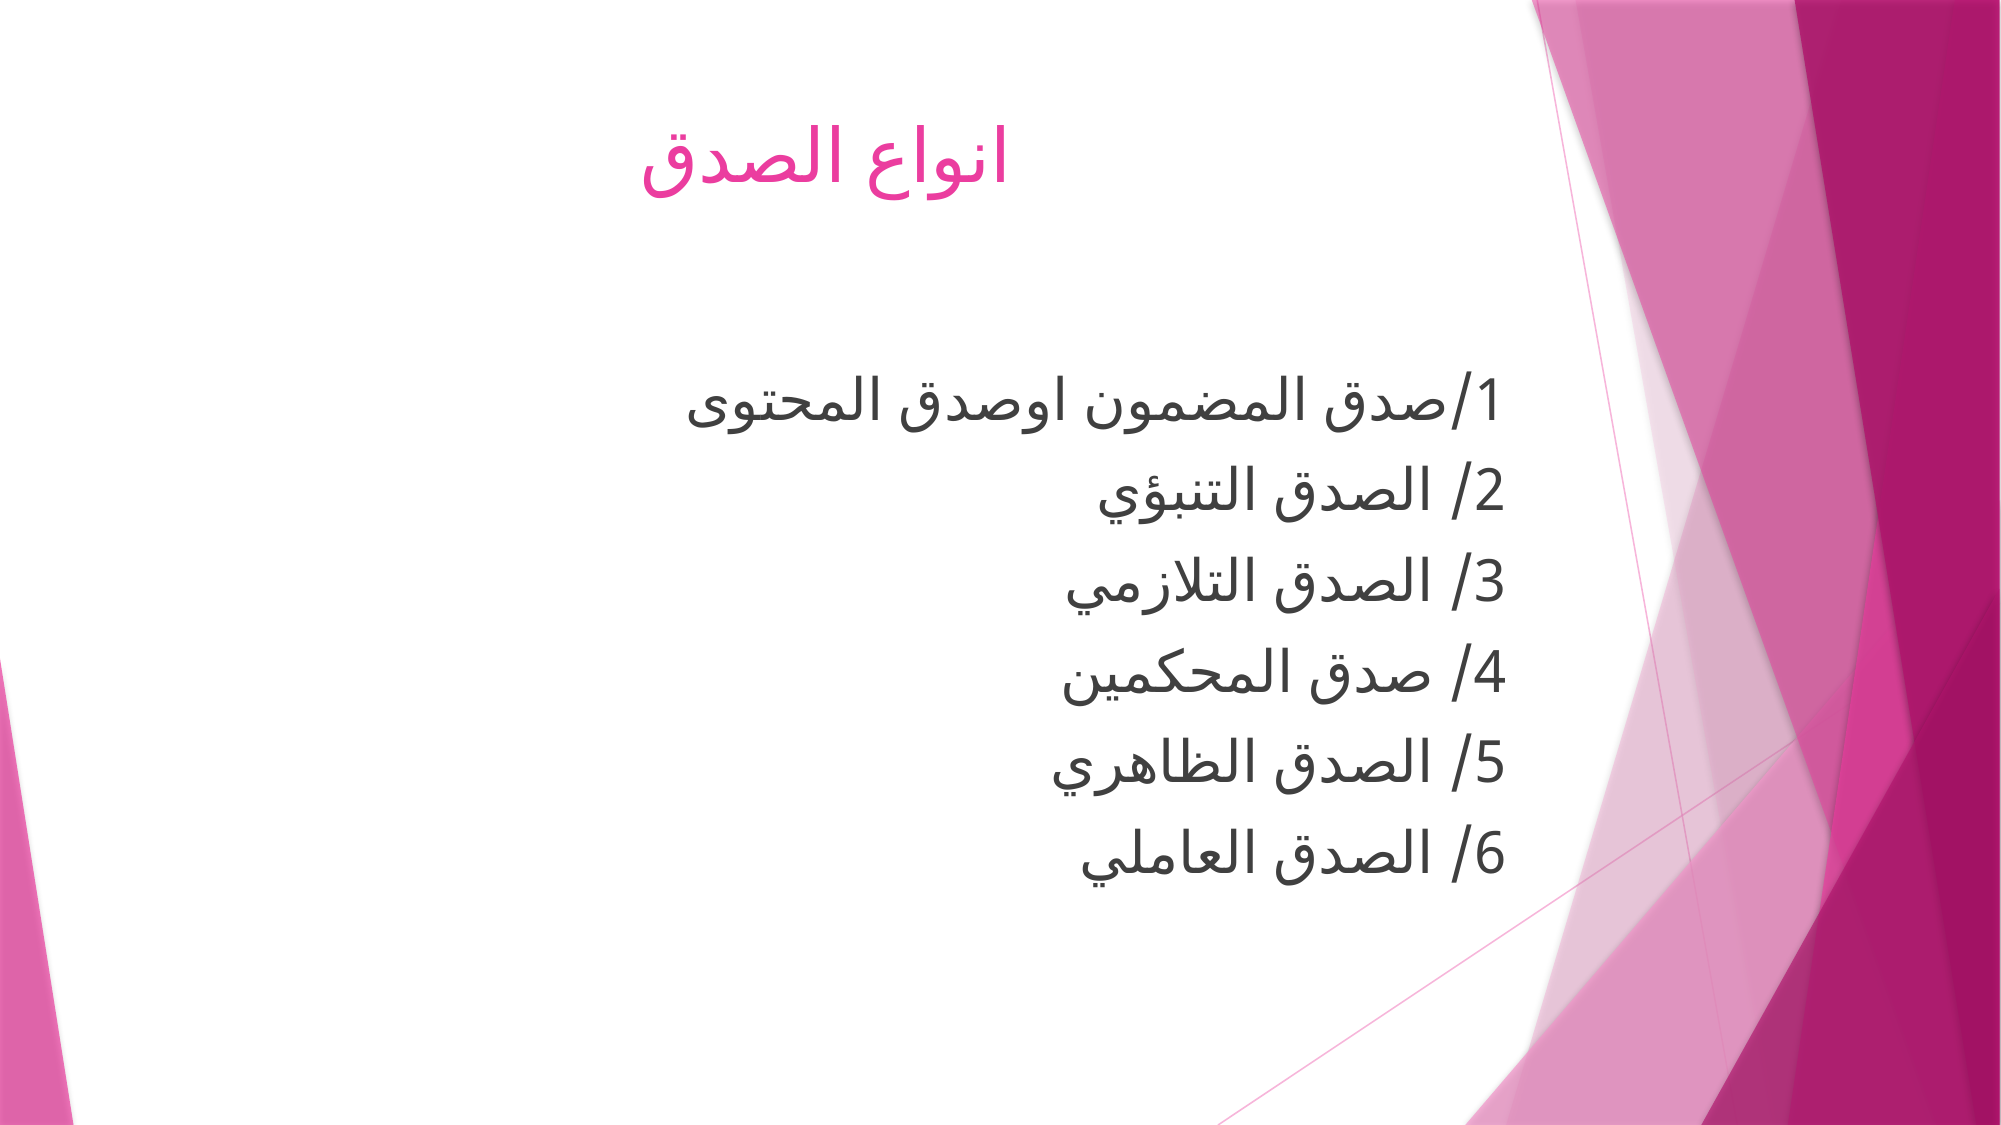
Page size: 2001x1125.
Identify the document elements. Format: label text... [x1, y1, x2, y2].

title انواع الصدق [111, 99, 1522, 317]
list 1/صدق المضمون اوصدق المحتوى 2/ الصدق التنبؤي 3/ الصدق التلازمي 4/ صدق المحكمين 5/ الصدق الظاهري 6/ الصدق العاملي [111, 354, 1522, 992]
